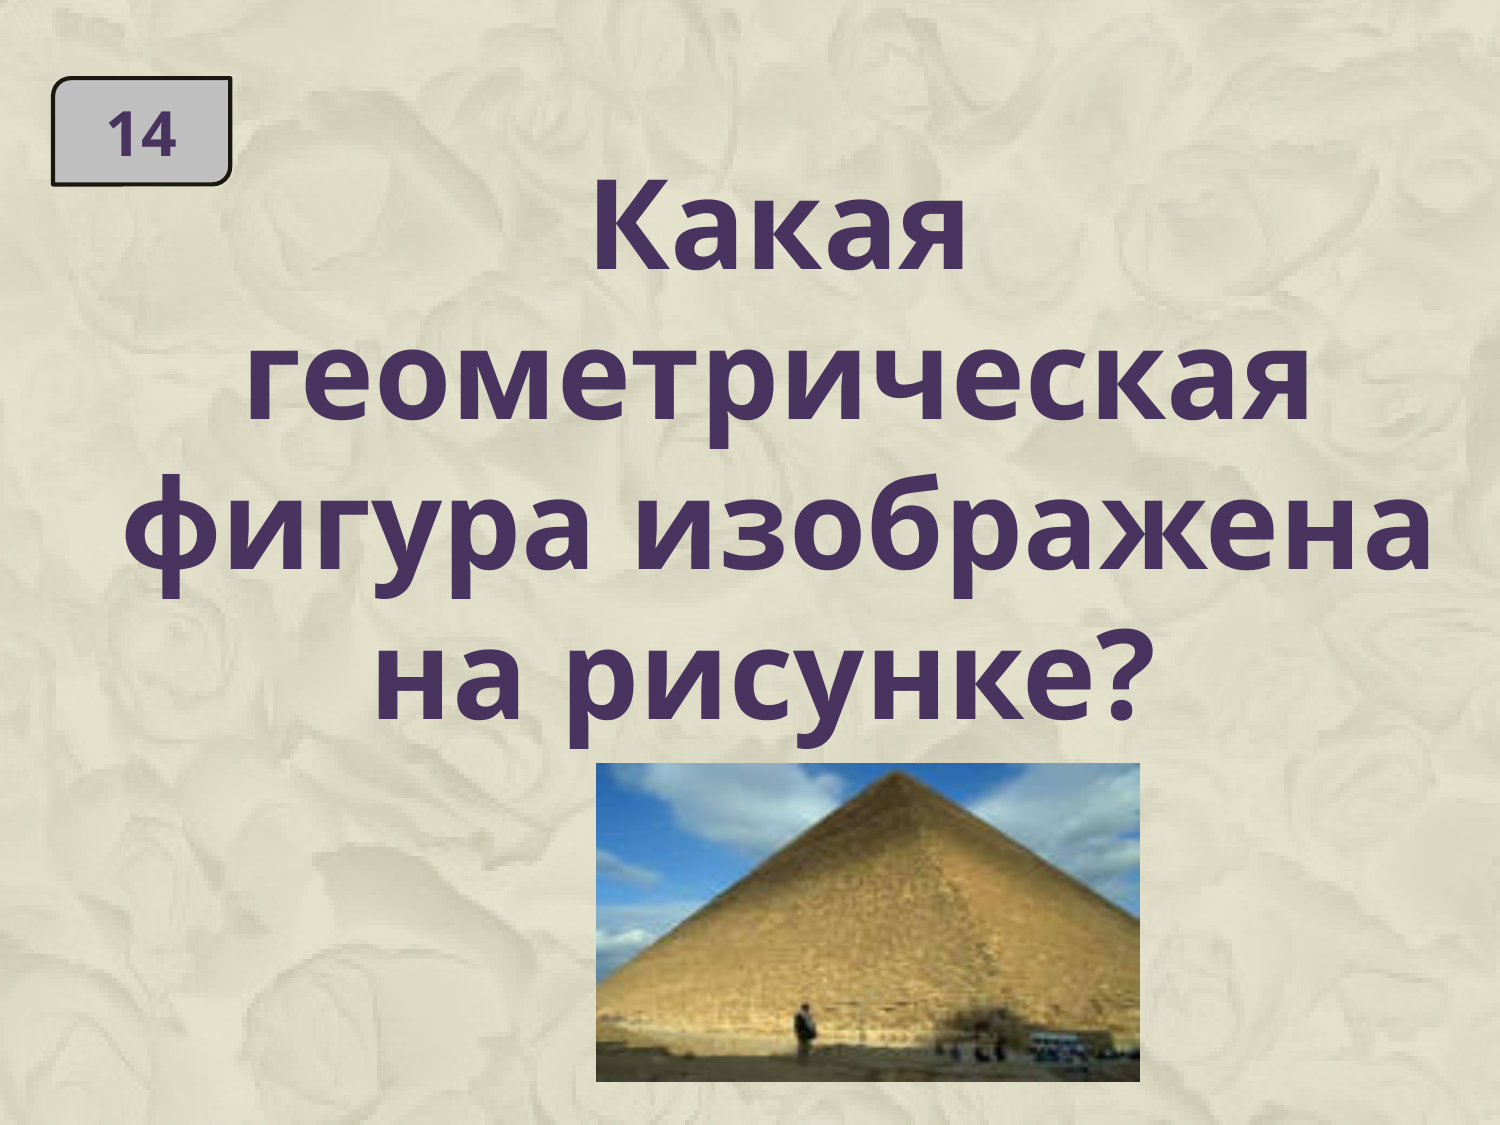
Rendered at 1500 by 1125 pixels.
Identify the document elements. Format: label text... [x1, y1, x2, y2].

text_box 14 [50, 76, 233, 187]
text_box Какая геометрическая фигура изображена на рисунке? [100, 137, 1459, 752]
picture [596, 762, 1141, 1082]
